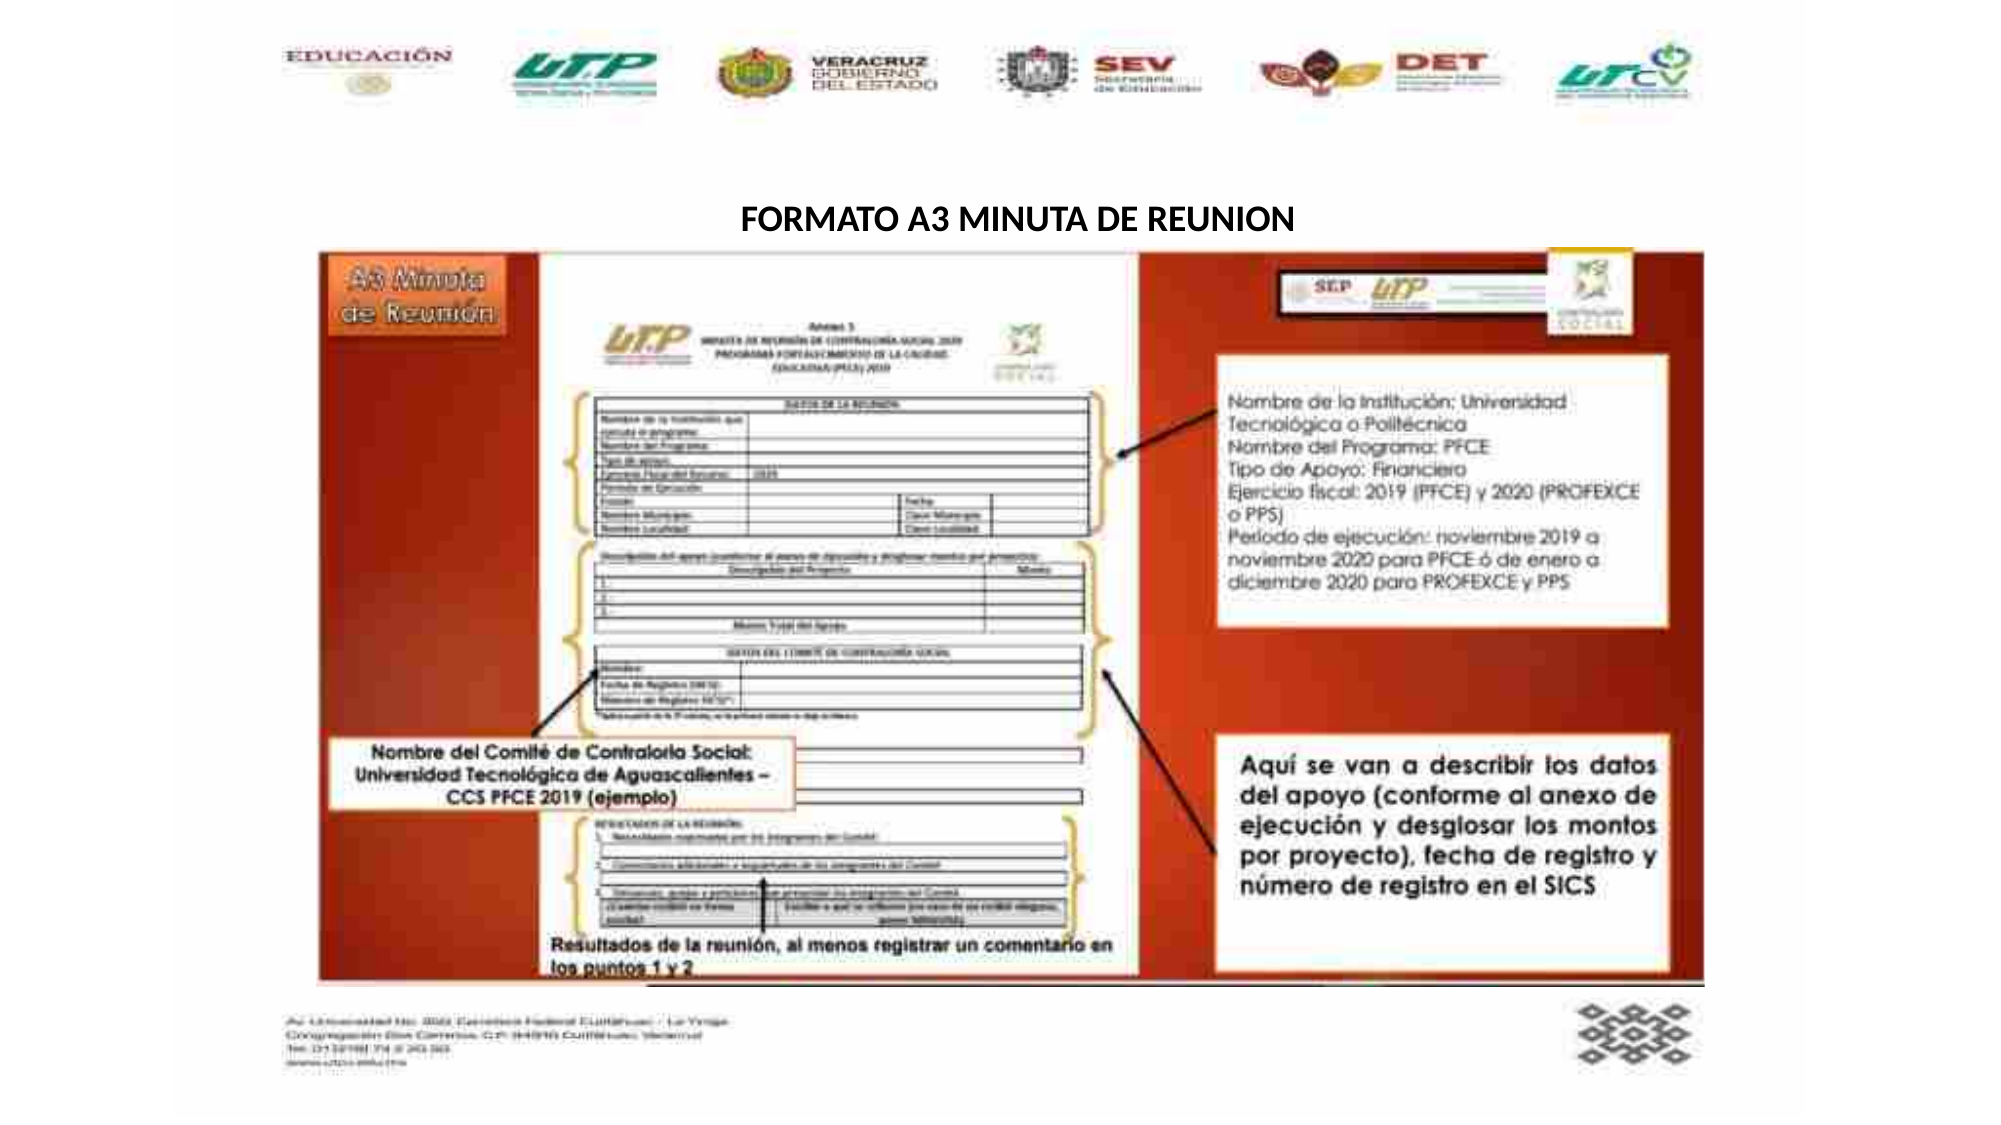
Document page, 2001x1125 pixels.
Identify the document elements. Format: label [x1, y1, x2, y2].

picture [173, 0, 1805, 1117]
